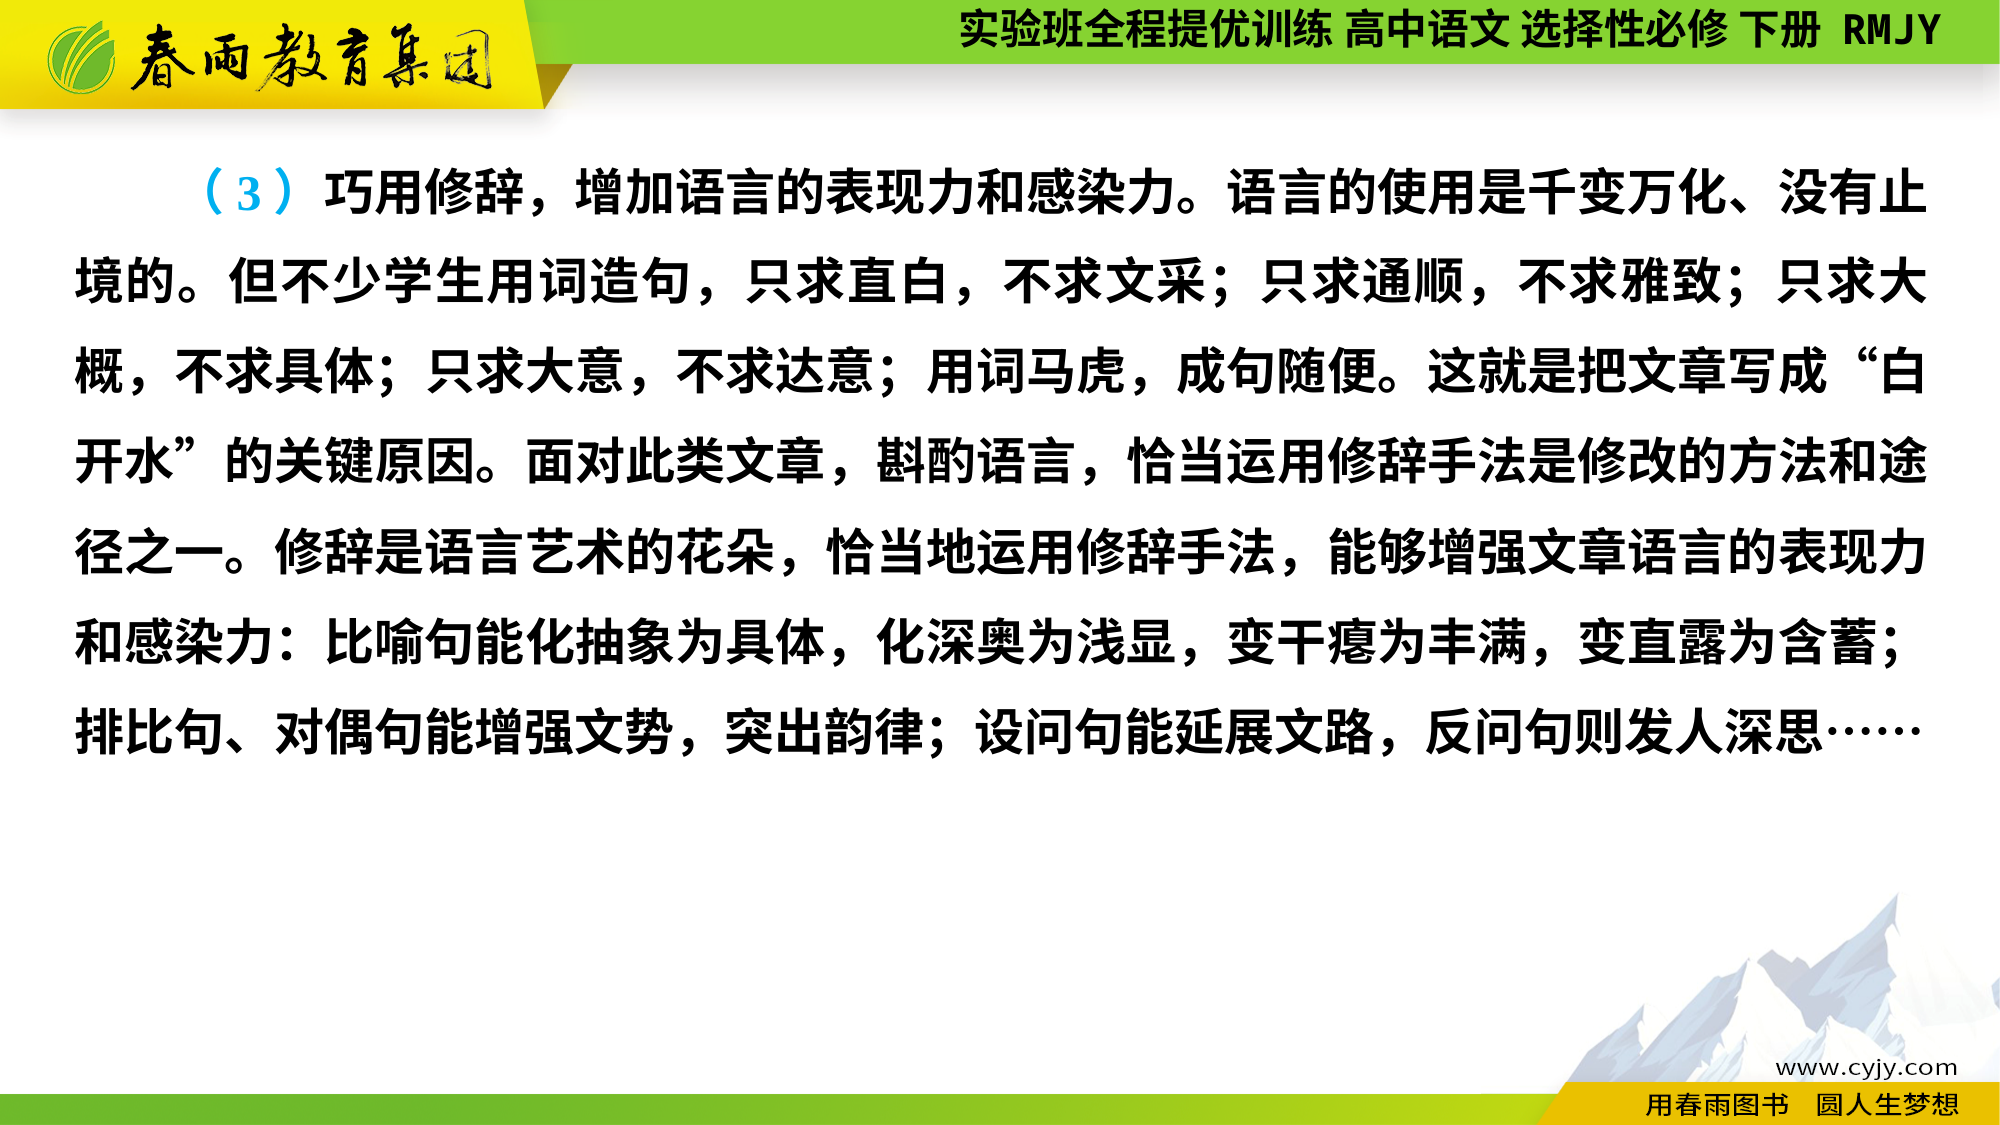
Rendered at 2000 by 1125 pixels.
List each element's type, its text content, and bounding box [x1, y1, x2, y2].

picture [0, 0, 2000, 1125]
list （3）巧用修辞，增加语言的表现力和感染力。语言的使用是千变万化、没有止境的。但不少学生用词造句，只求直白，不求文采；只求通顺，不求雅致；只求大概，不求具体；只求大意，不求达意；用词马虎，成句随便。这就是把文章写成“白开水”的关键原因。面对此类文章，斟酌语言，恰当运用修辞手法是修改的方法和途径之一。修辞是语言艺术的花朵，恰当地运用修辞手法，能够增强文章语言的表现力和感染力：比喻句能化抽象为具体，化深奥为浅显，变干瘪为丰满，变直露为含蓄；排比句、对偶句能增强文势，突出韵律；设问句能延展文路，反问句则发人深思…… [59, 122, 1944, 865]
